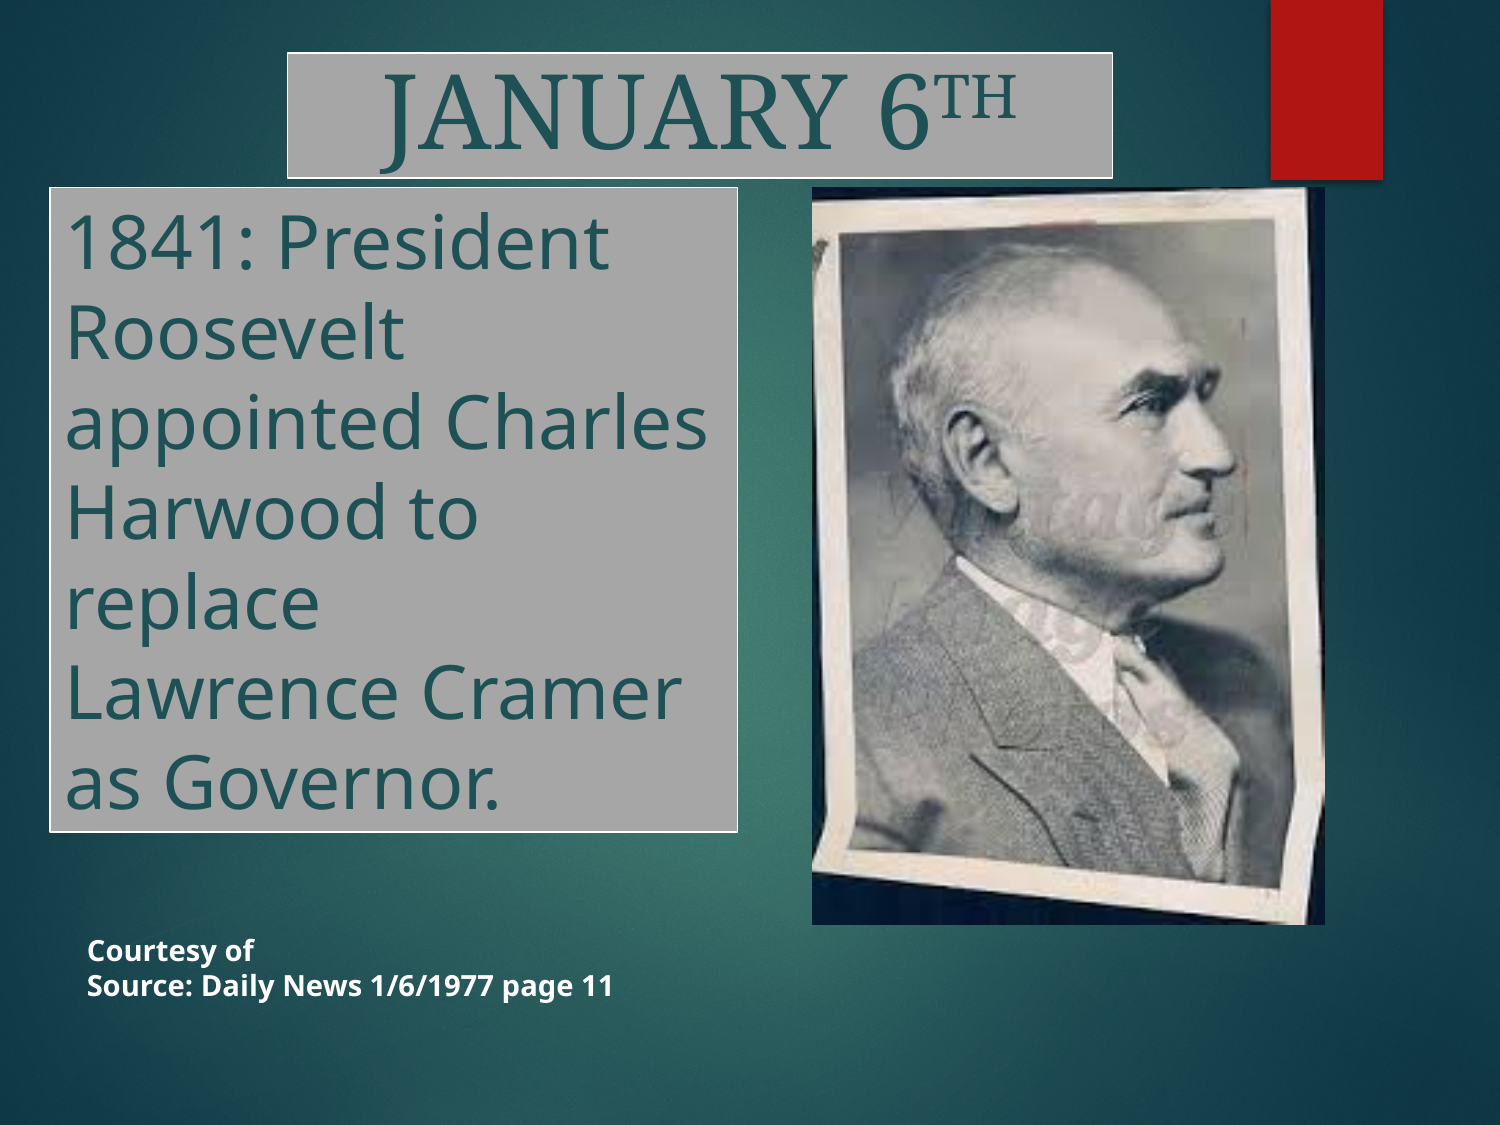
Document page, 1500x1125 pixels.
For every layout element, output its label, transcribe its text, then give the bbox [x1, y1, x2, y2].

text_box Courtesy of Source: Daily News 1/6/1977 page 11 [72, 924, 1235, 1010]
title JANUARY 6TH [287, 52, 1113, 179]
picture [812, 187, 1326, 926]
text_box 1841: President Roosevelt appointed Charles Harwood to replace Lawrence Cramer as Governor. [49, 187, 738, 833]
